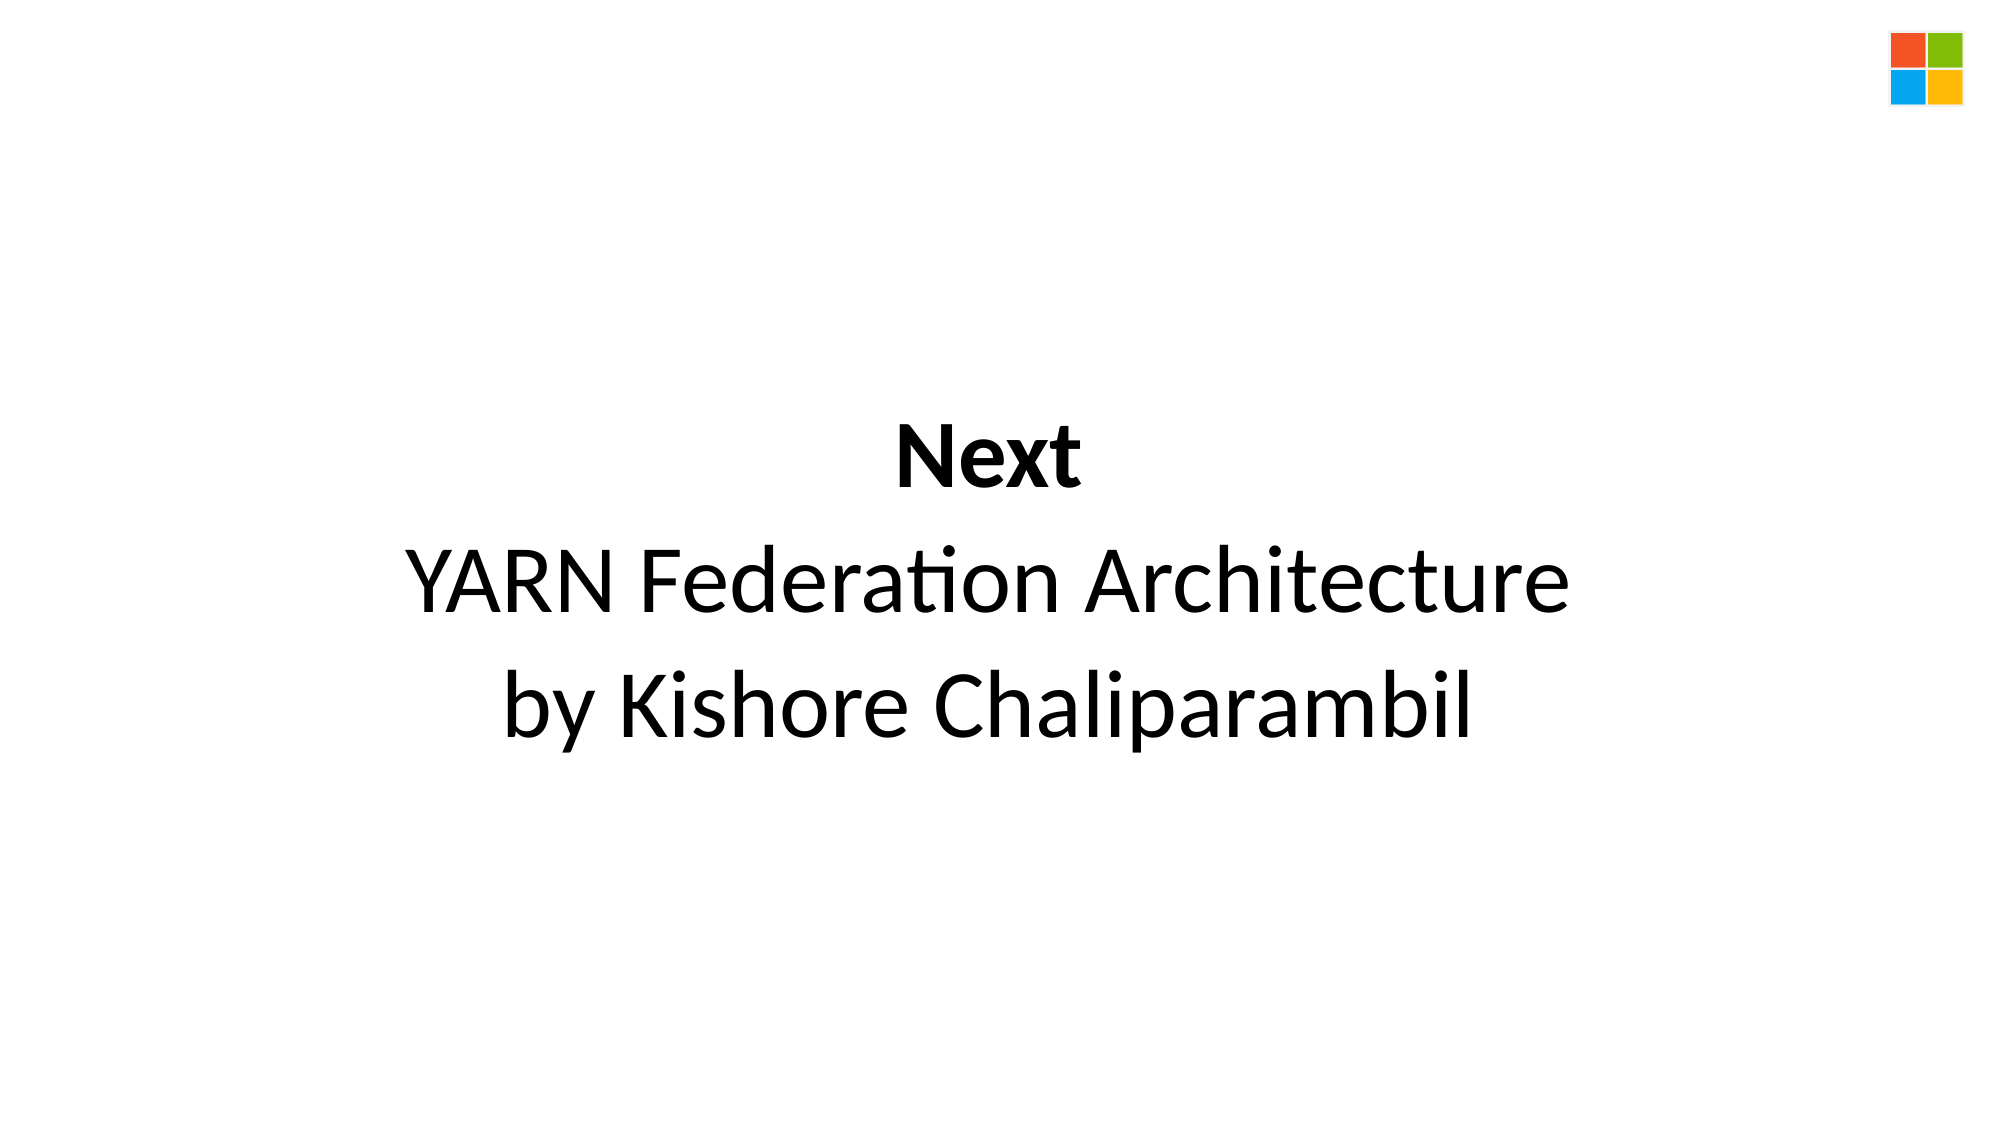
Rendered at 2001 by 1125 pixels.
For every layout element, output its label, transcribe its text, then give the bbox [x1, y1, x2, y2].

list Next YARN Federation Architecture by Kishore Chaliparambil [379, 396, 1599, 797]
picture [1888, 30, 1965, 107]
